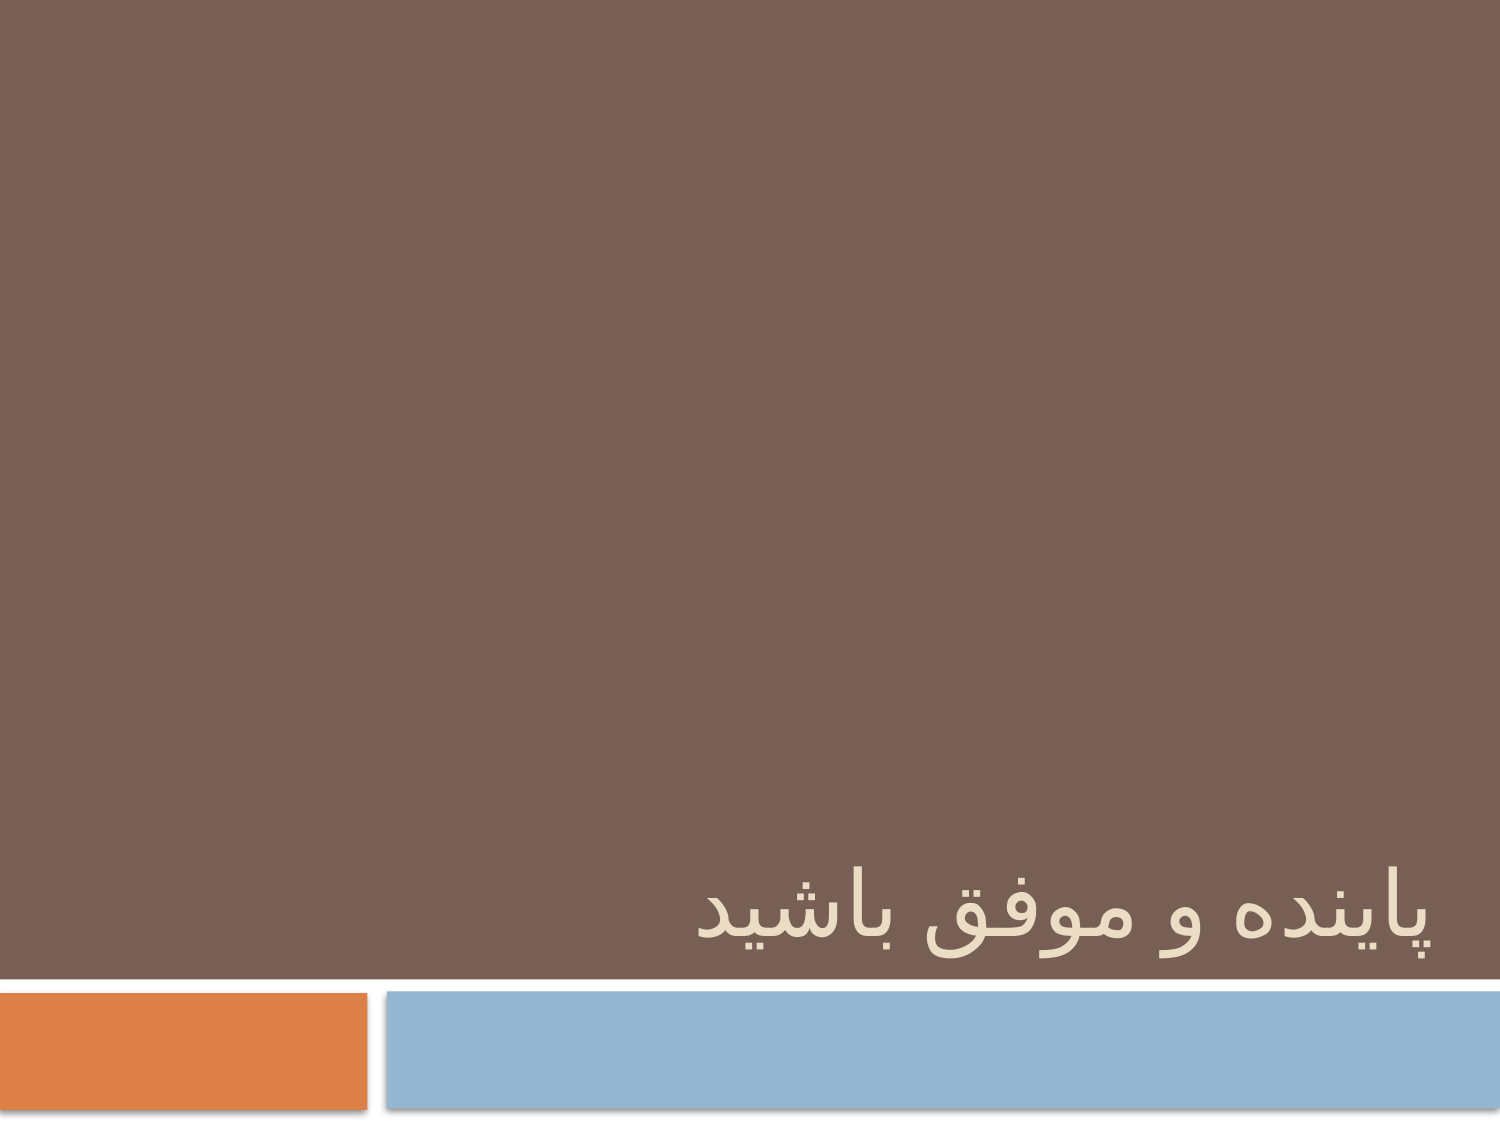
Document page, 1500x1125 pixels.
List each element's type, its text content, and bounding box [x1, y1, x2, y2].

title پاینده و موفق باشید [0, 662, 1450, 963]
